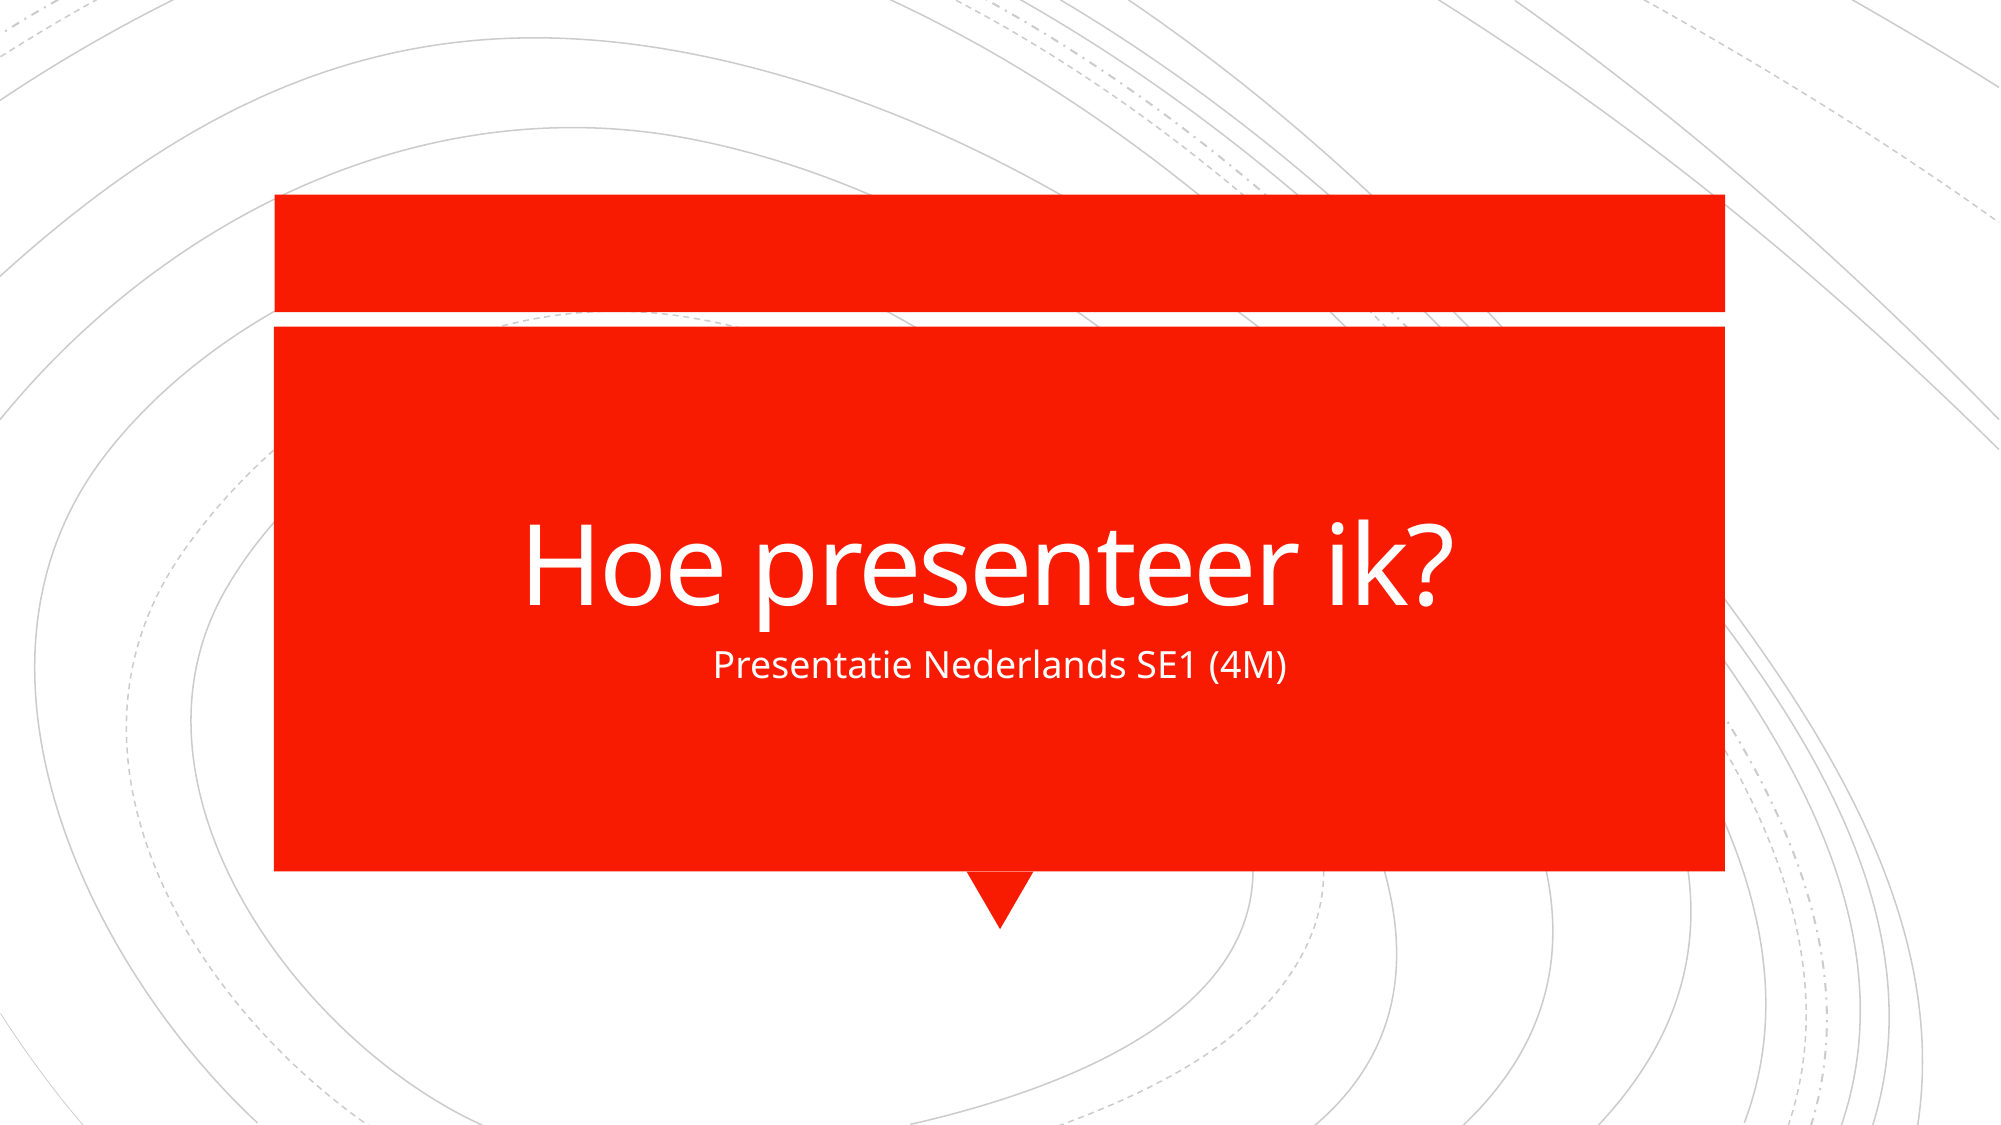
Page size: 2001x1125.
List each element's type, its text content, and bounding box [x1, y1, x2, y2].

title Hoe presenteer ik? [288, 340, 1713, 628]
subtitle Presentatie Nederlands SE1 (4M) [288, 640, 1712, 858]
